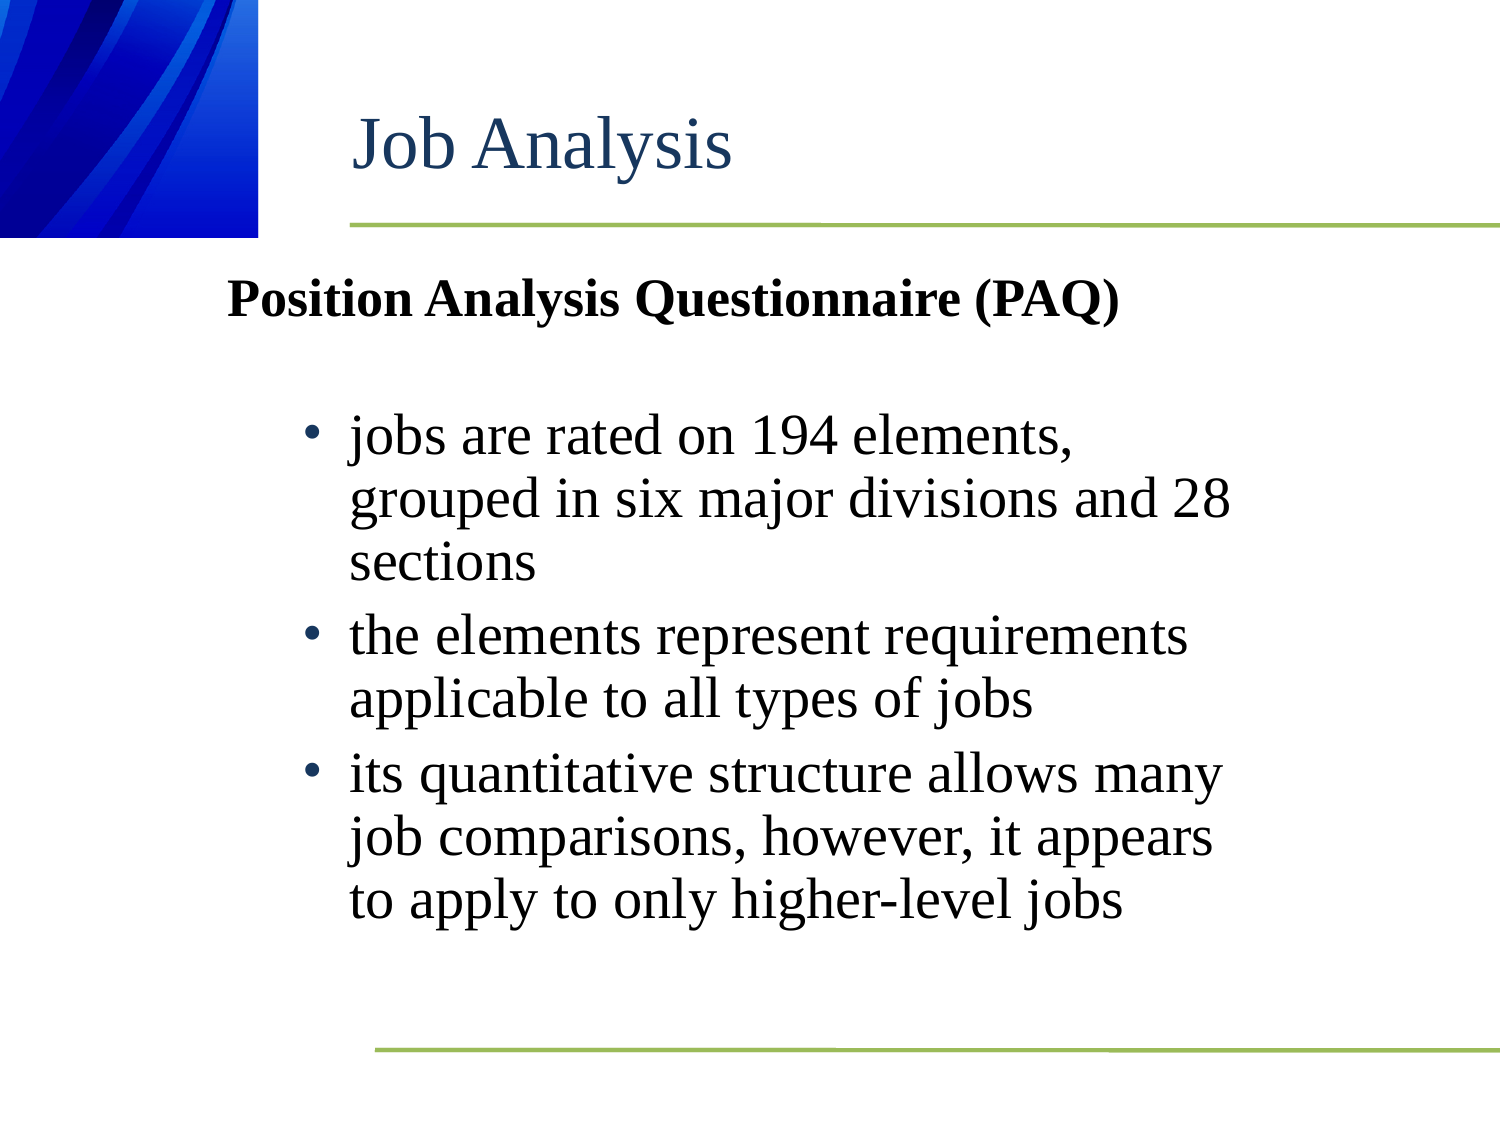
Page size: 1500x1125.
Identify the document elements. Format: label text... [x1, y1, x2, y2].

slide_number [1074, 1042, 1425, 1103]
title Job Analysis [337, 45, 1425, 233]
text_box Position Analysis Questionnaire (PAQ) jobs are rated on 194 elements, grouped in six major divisions and 28 sections the elements represent requirements applicable to all types of jobs its quantitative structure allows many job comparisons, however, it appears to apply to only higher-level jobs [212, 262, 1275, 925]
picture [0, 0, 259, 238]
